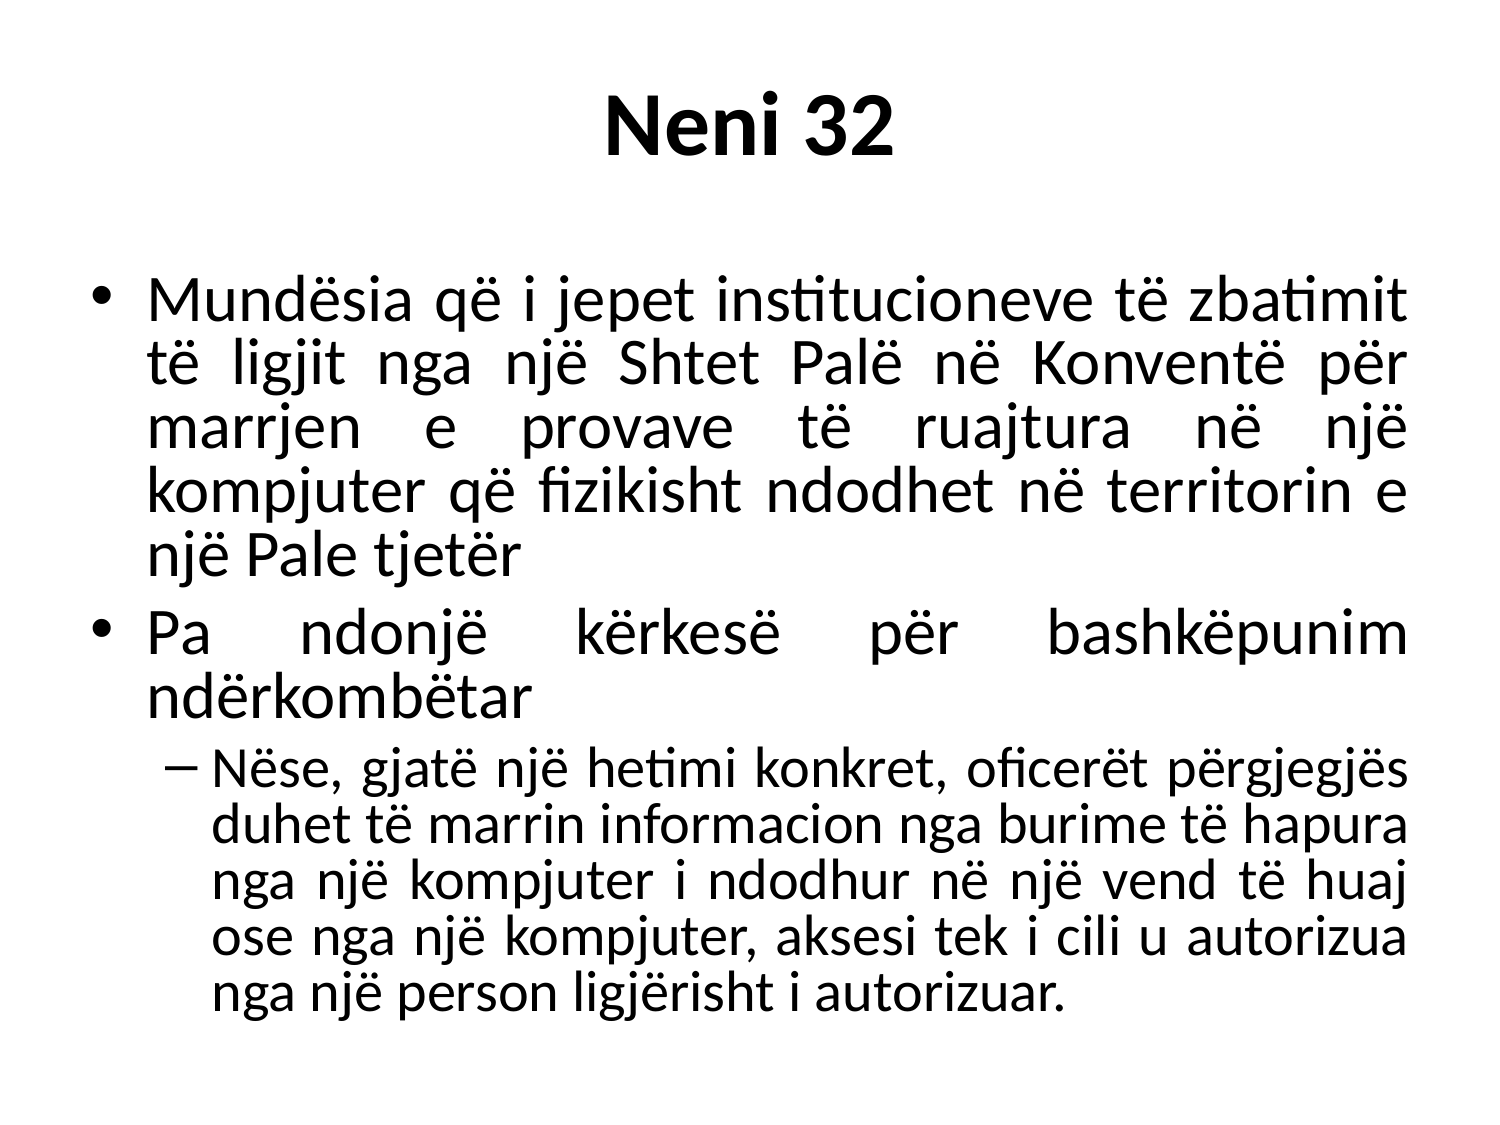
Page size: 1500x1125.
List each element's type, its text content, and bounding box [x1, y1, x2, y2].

title Neni 32 [74, 44, 1426, 206]
list Mundësia që i jepet institucioneve të zbatimit të ligjit nga një Shtet Palë në Konventë për marrjen e provave të ruajtura në një kompjuter që fizikisht ndodhet në territorin e një Pale tjetër Pa ndonjë kërkesë për bashkëpunim ndërkombëtar Nëse, gjatë një hetimi konkret, oficerët përgjegjës duhet të marrin informacion nga burime të hapura nga një kompjuter i ndodhur në një vend të huaj ose nga një kompjuter, aksesi tek i cili u autorizua nga një person ligjërisht i autorizuar. [74, 262, 1426, 1080]
